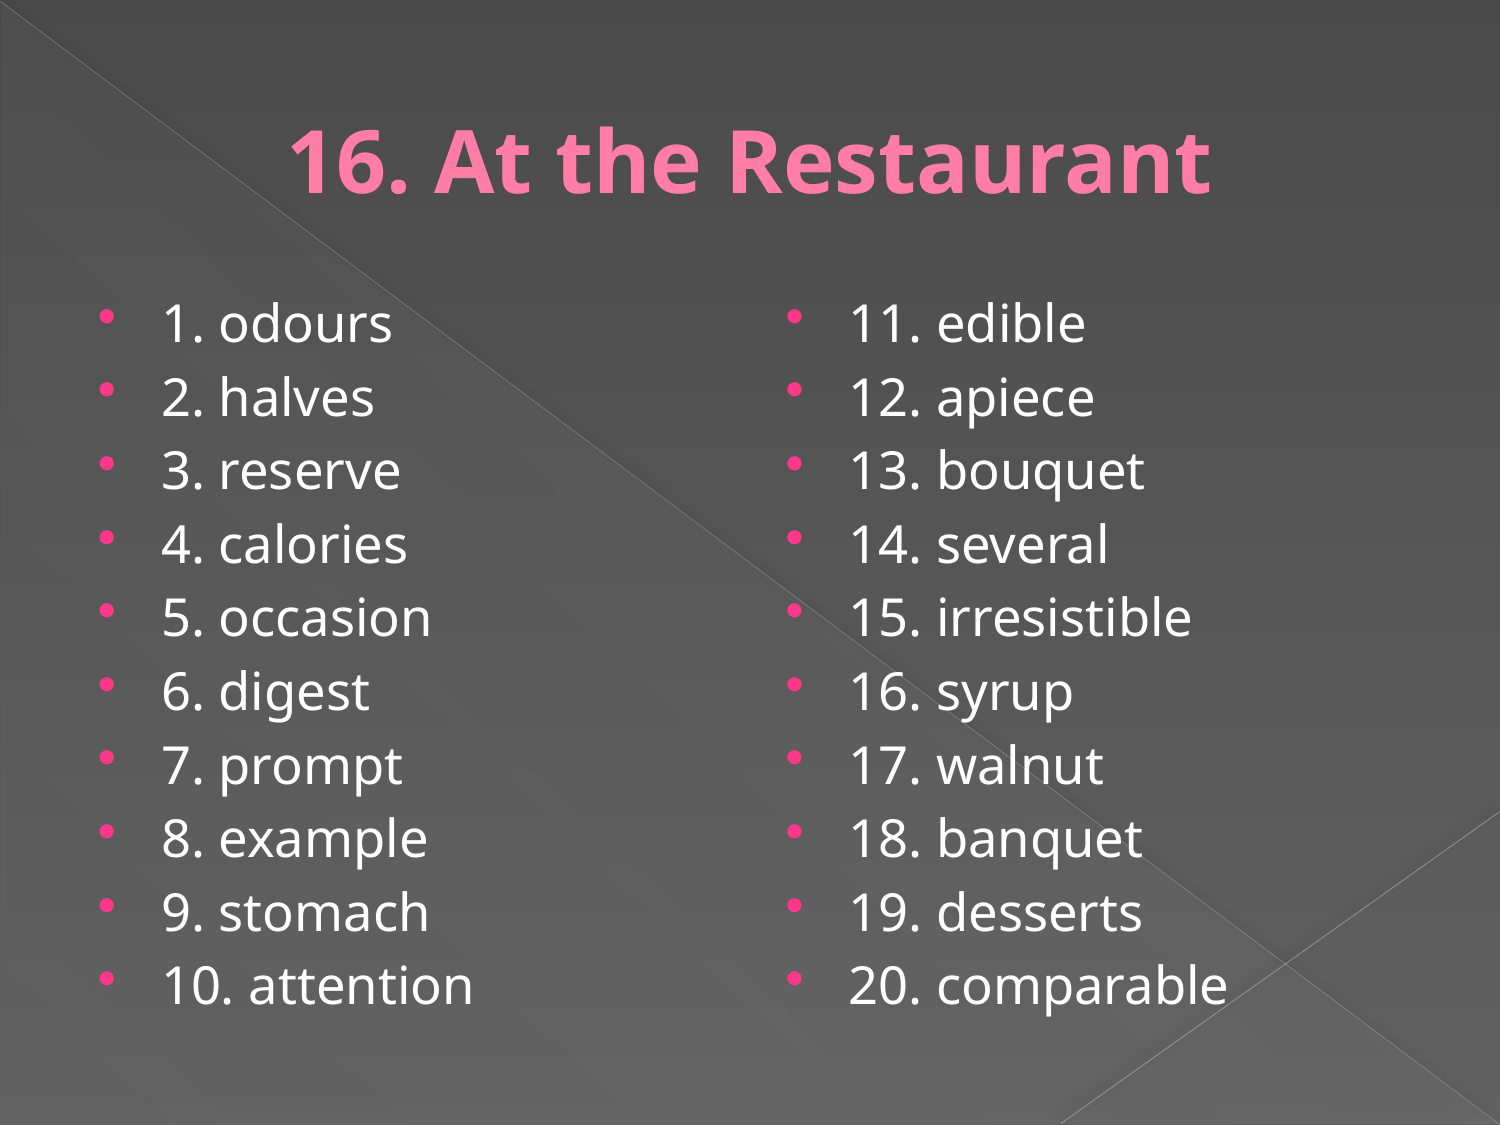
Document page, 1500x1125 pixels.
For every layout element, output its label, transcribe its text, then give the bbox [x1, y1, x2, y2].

list 1. odours 2. halves 3. reserve 4. calories 5. occasion 6. digest 7. prompt 8. example 9. stomach 10. attention [75, 282, 738, 1025]
list 11. edible 12. apiece 13. bouquet 14. several 15. irresistible 16. syrup 17. walnut 18. banquet 19. desserts 20. comparable [762, 282, 1425, 1025]
title 16. At the Restaurant [75, 43, 1425, 274]
